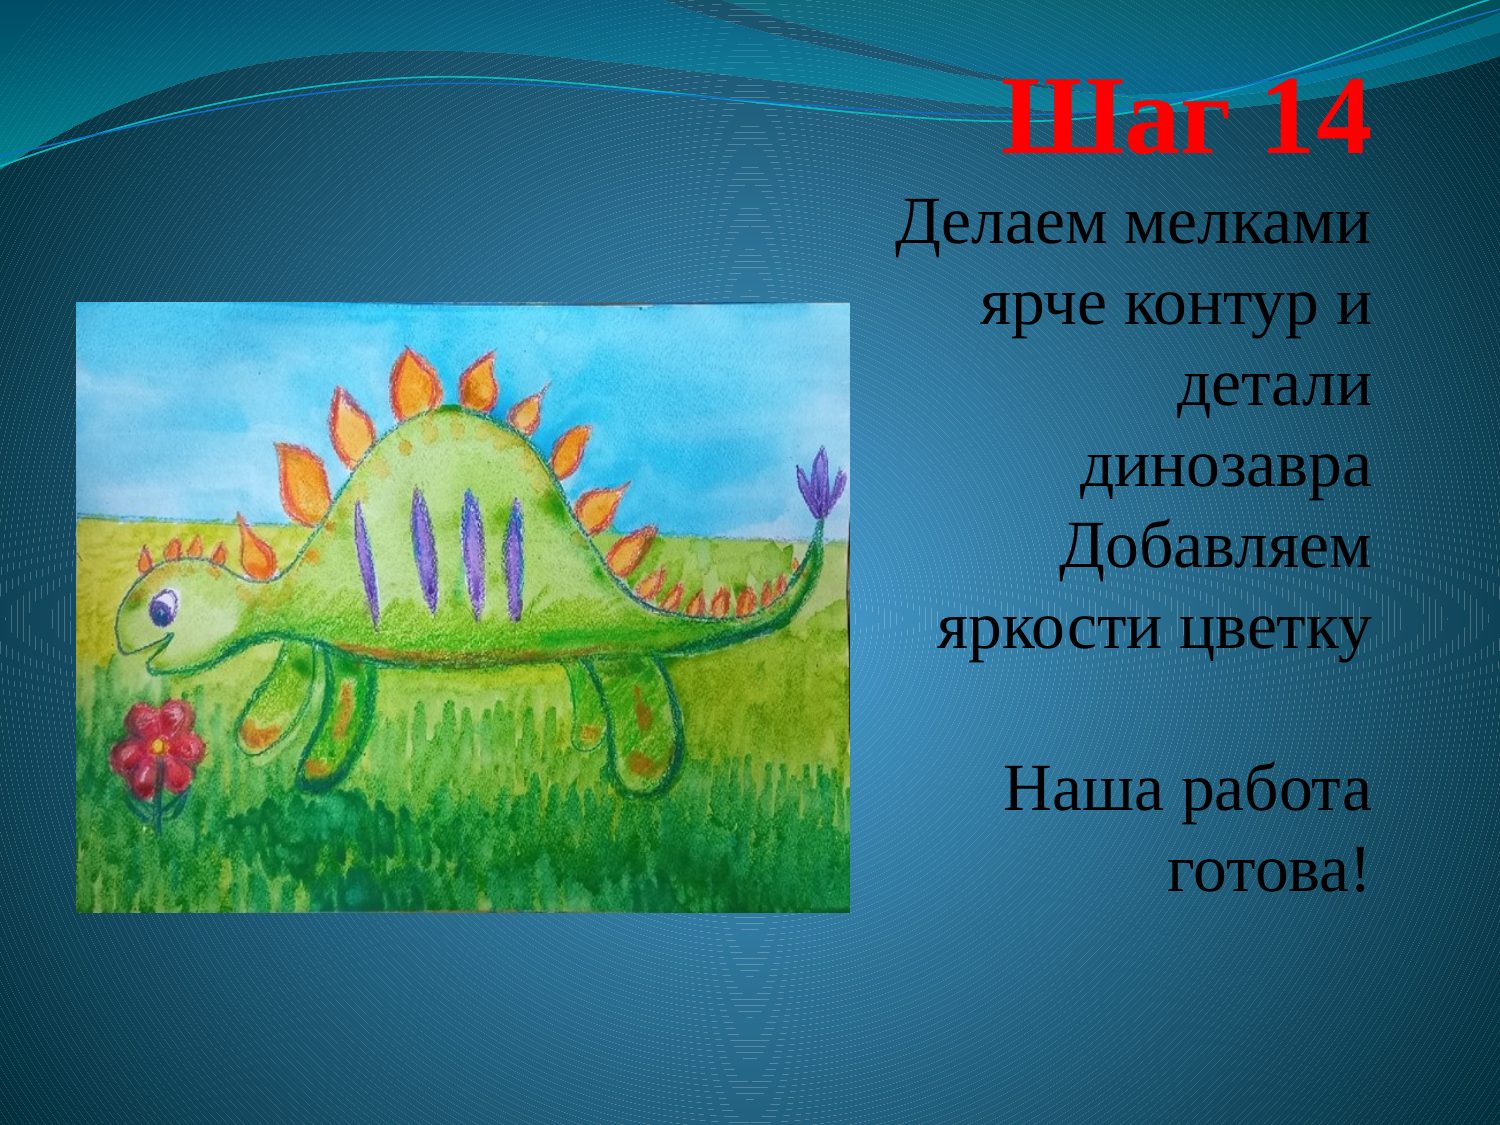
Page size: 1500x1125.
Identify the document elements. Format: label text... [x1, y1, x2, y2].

title Шаг 14 Делаем мелками ярче контур и детали динозавра Добавляем яркости цветку Наша работа готова! [891, 30, 1376, 906]
picture [76, 302, 850, 913]
